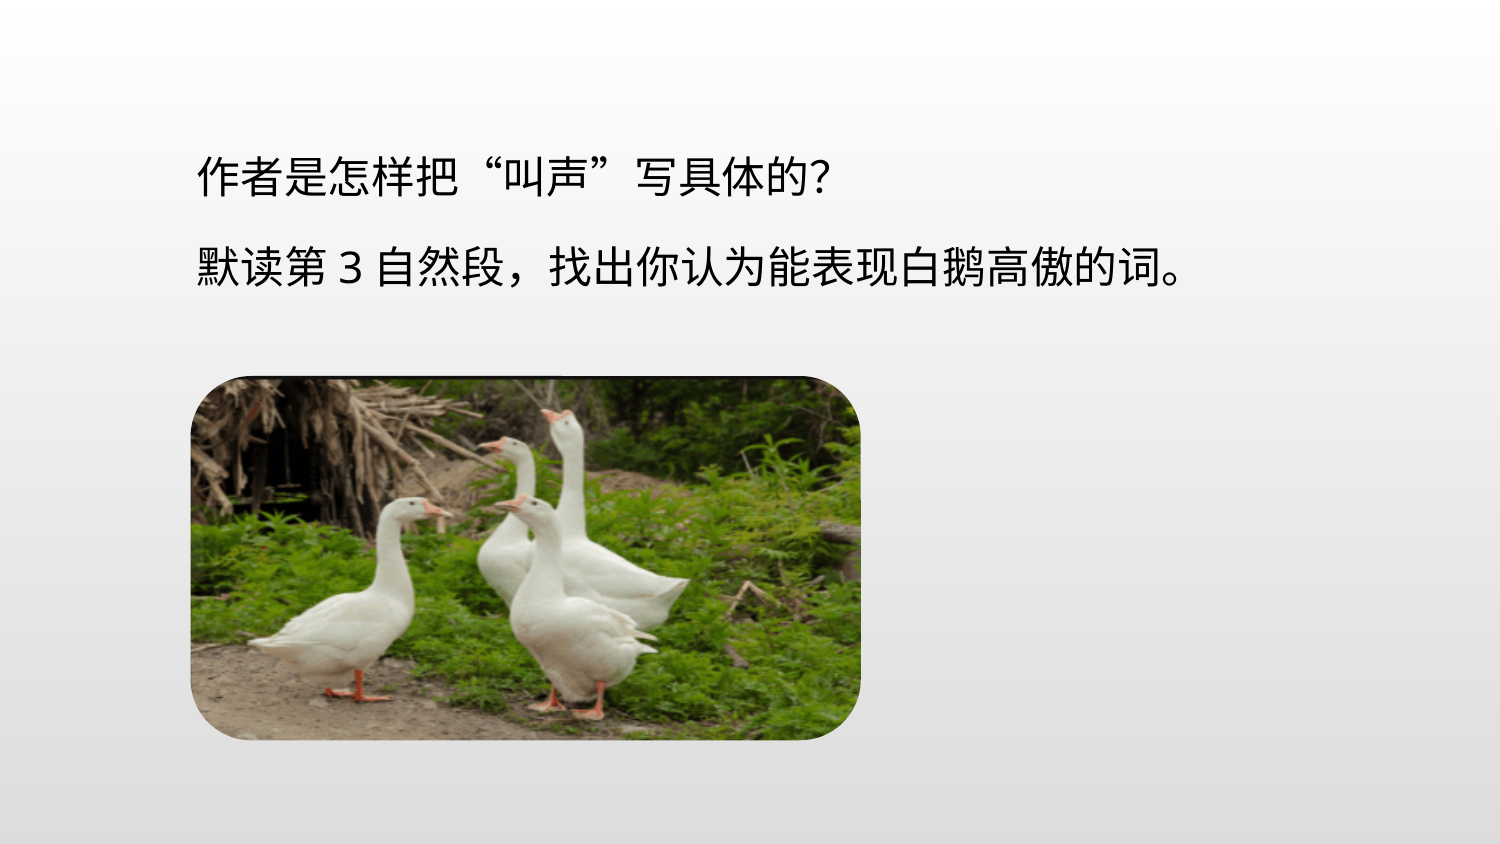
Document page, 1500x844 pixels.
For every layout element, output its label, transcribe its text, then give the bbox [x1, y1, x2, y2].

text_box 作者是怎样把“叫声”写具体的？ 默读第3自然段，找出你认为能表现白鹅高傲的词。 [162, 107, 1338, 299]
picture [190, 375, 861, 741]
